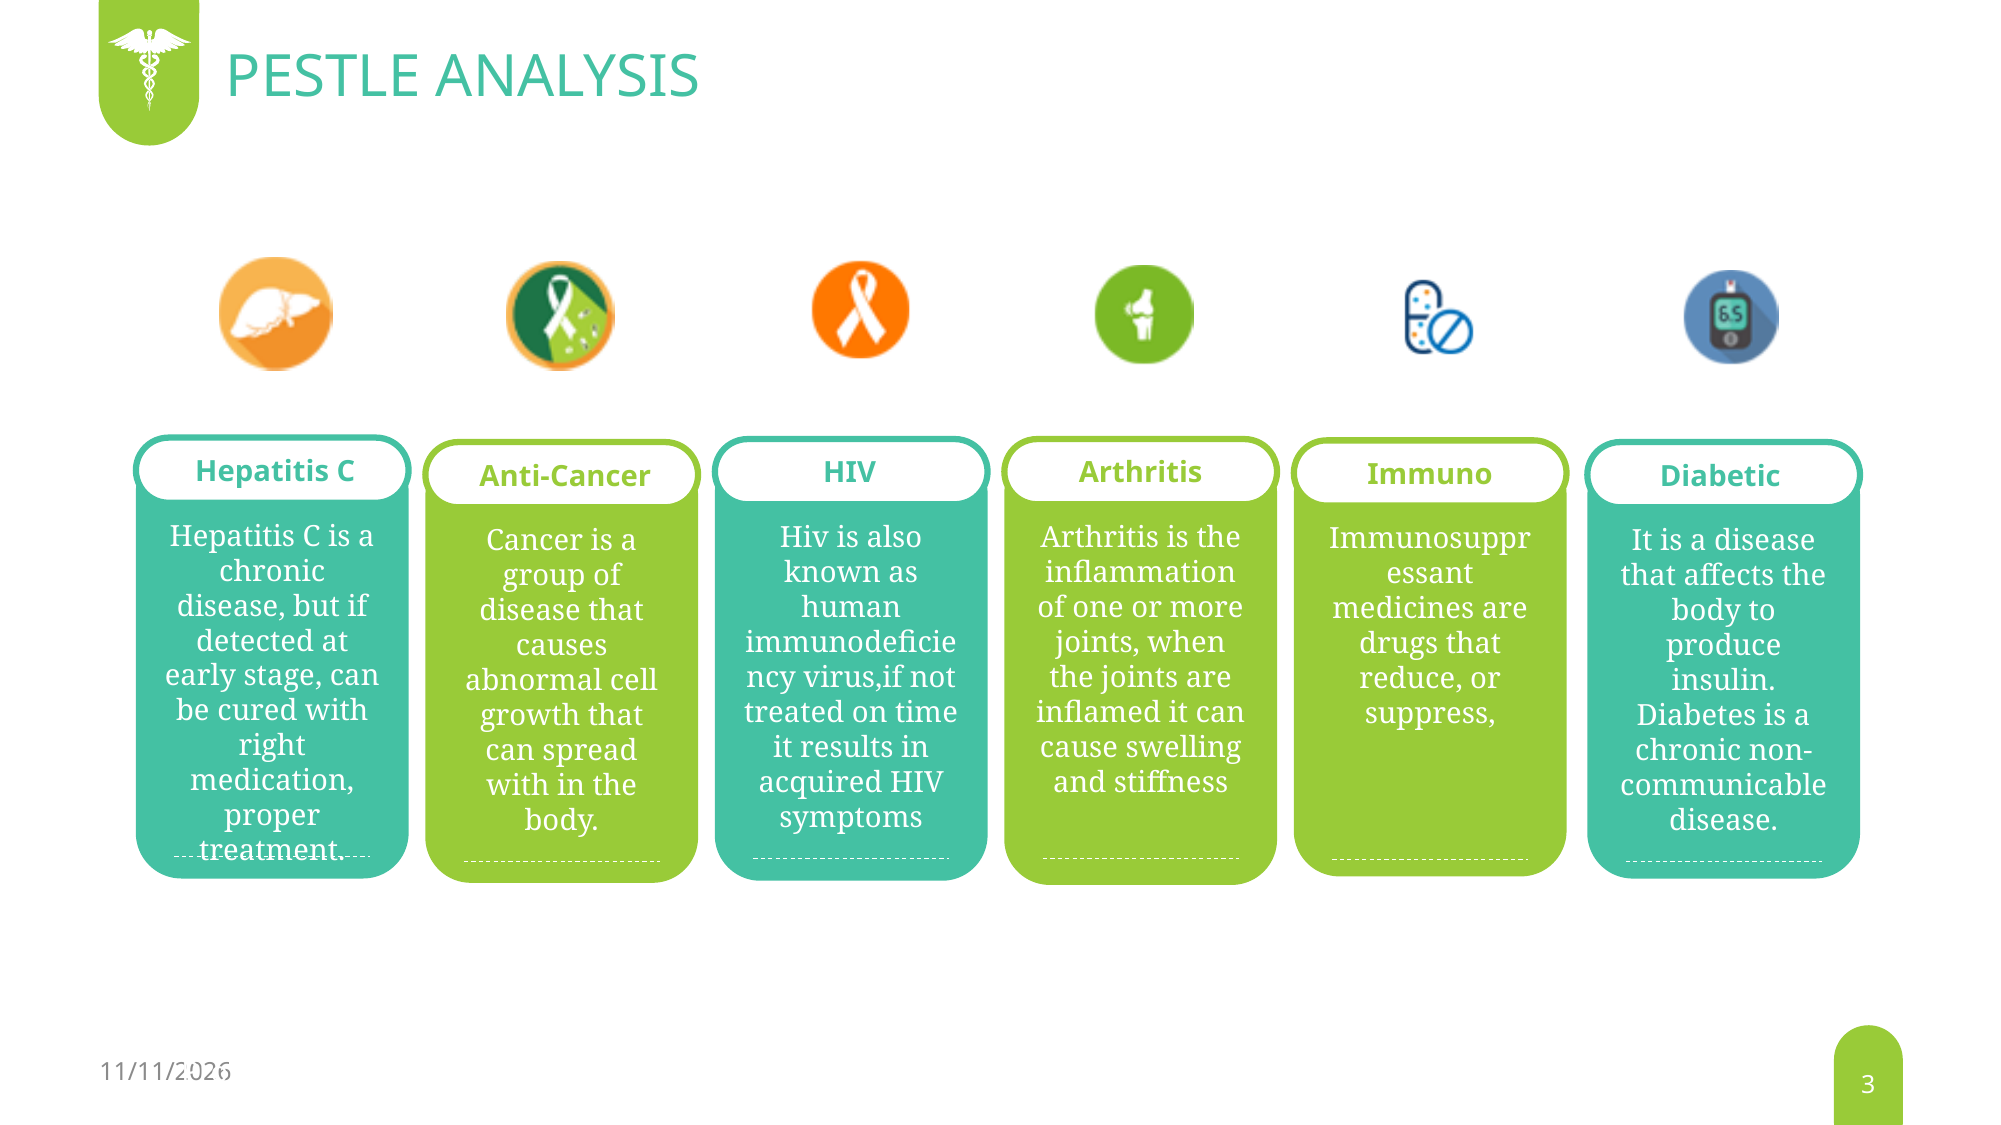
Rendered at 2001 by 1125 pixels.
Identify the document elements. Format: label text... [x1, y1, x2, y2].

text_box PESTLE ANALYSIS [225, 37, 1919, 108]
text_box [97, 0, 201, 147]
picture [1093, 265, 1194, 367]
picture [1391, 274, 1482, 365]
picture [506, 261, 615, 371]
slide_number 3 [1861, 1055, 1903, 1116]
picture [810, 259, 915, 364]
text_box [104, 28, 195, 111]
picture [1682, 270, 1779, 367]
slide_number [84, 1042, 135, 1103]
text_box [135, 341, 1861, 1125]
text_box [1861, 1024, 1904, 1125]
picture [219, 257, 333, 371]
